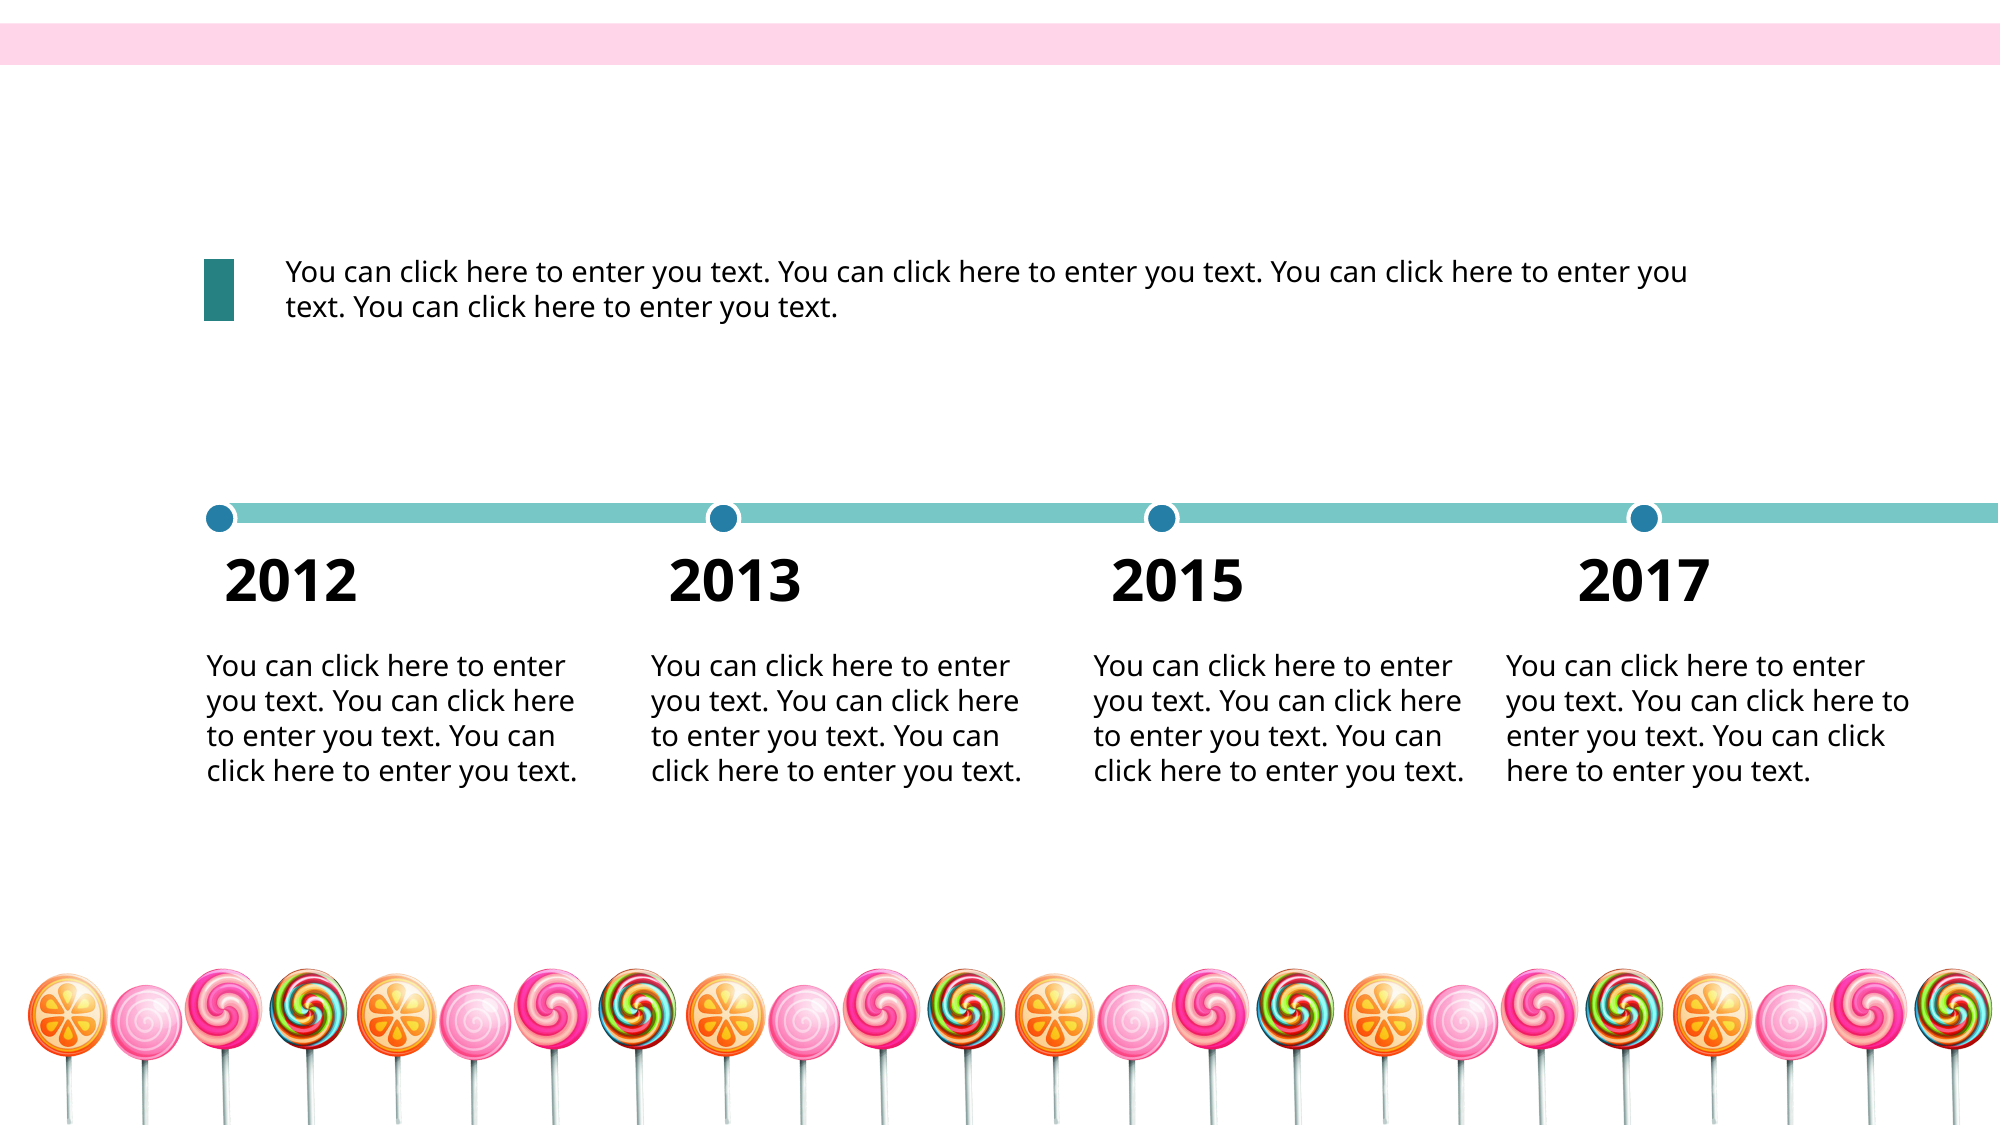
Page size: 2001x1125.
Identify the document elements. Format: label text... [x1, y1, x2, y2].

text_box You can click here to enter you text. You can click here to enter you text. You can click here to enter you text. [1491, 640, 1934, 795]
text_box [202, 257, 236, 323]
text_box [25, 953, 2000, 1125]
text_box You can click here to enter you text. You can click here to enter you text. You can click here to enter you text. [1078, 640, 1488, 795]
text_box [203, 501, 2000, 622]
text_box [0, 22, 2000, 66]
text_box You can click here to enter you text. You can click here to enter you text. You can click here to enter you text. You can click here to enter you text. [270, 246, 1772, 331]
text_box You can click here to enter you text. You can click here to enter you text. You can click here to enter you text. [636, 640, 1045, 795]
text_box You can click here to enter you text. You can click here to enter you text. You can click here to enter you text. [191, 640, 603, 795]
